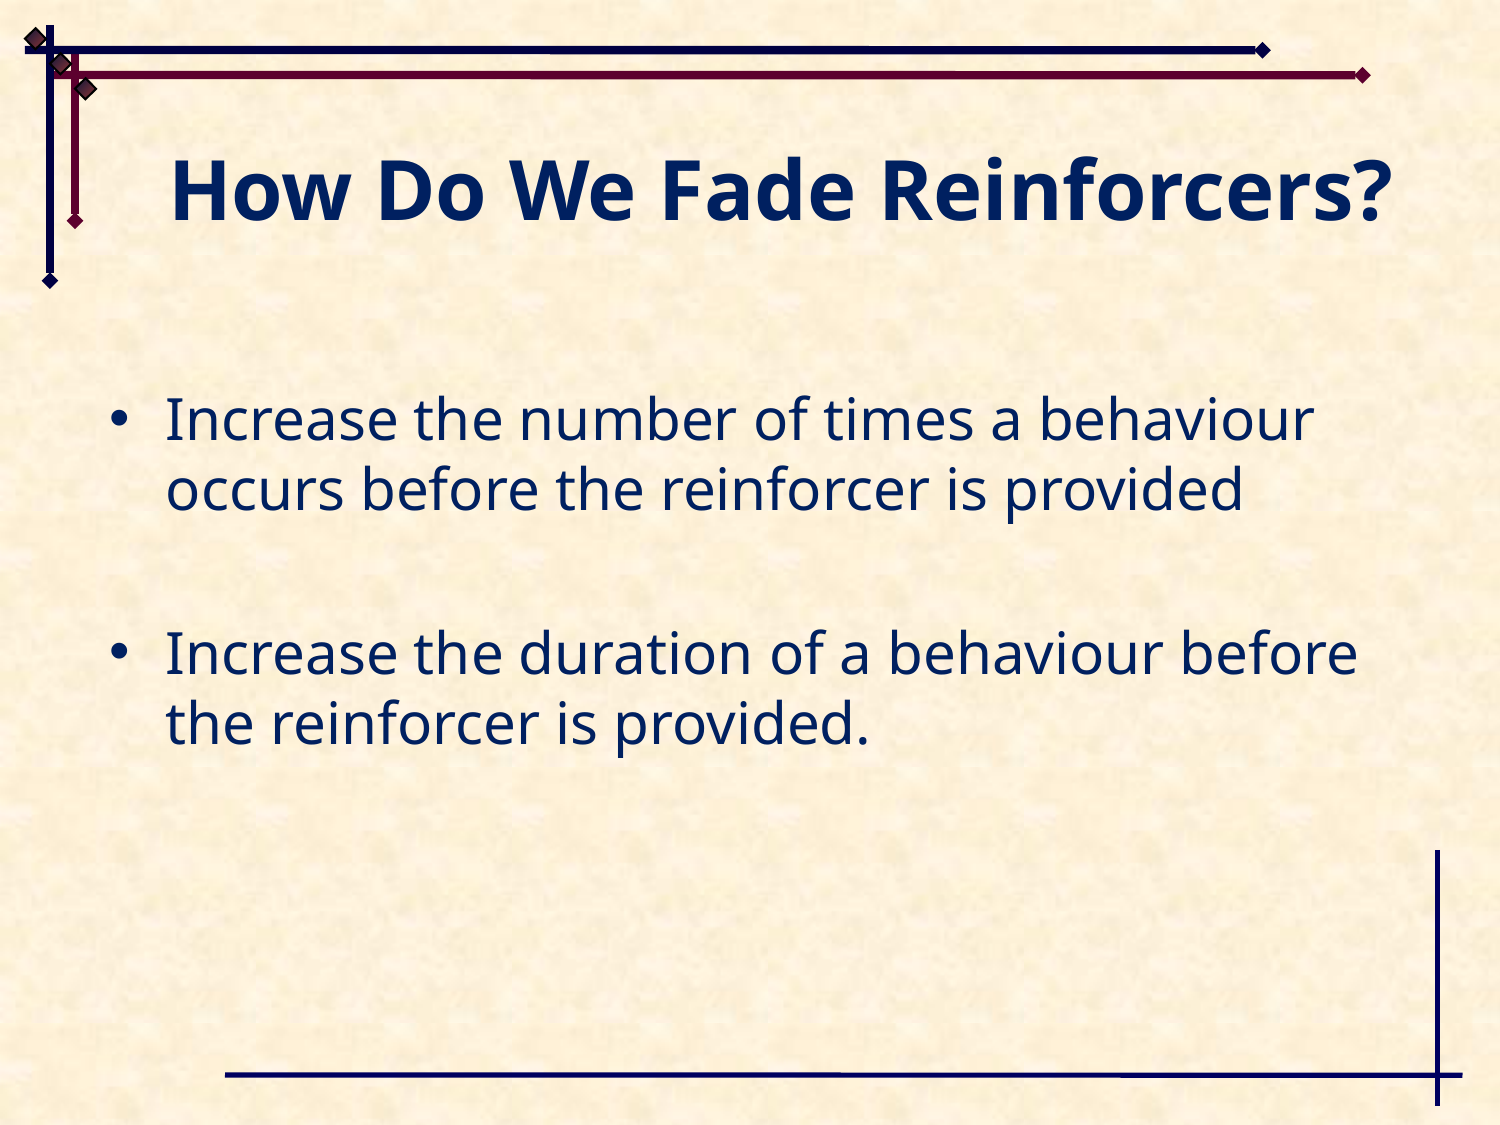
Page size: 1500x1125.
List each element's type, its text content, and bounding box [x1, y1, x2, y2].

picture [0, 0, 1500, 1125]
list Increase the number of times a behaviour occurs before the reinforcer is provided Increase the duration of a behaviour before the reinforcer is provided. [94, 375, 1406, 1066]
title How Do We Fade Reinforcers? [62, 87, 1500, 288]
